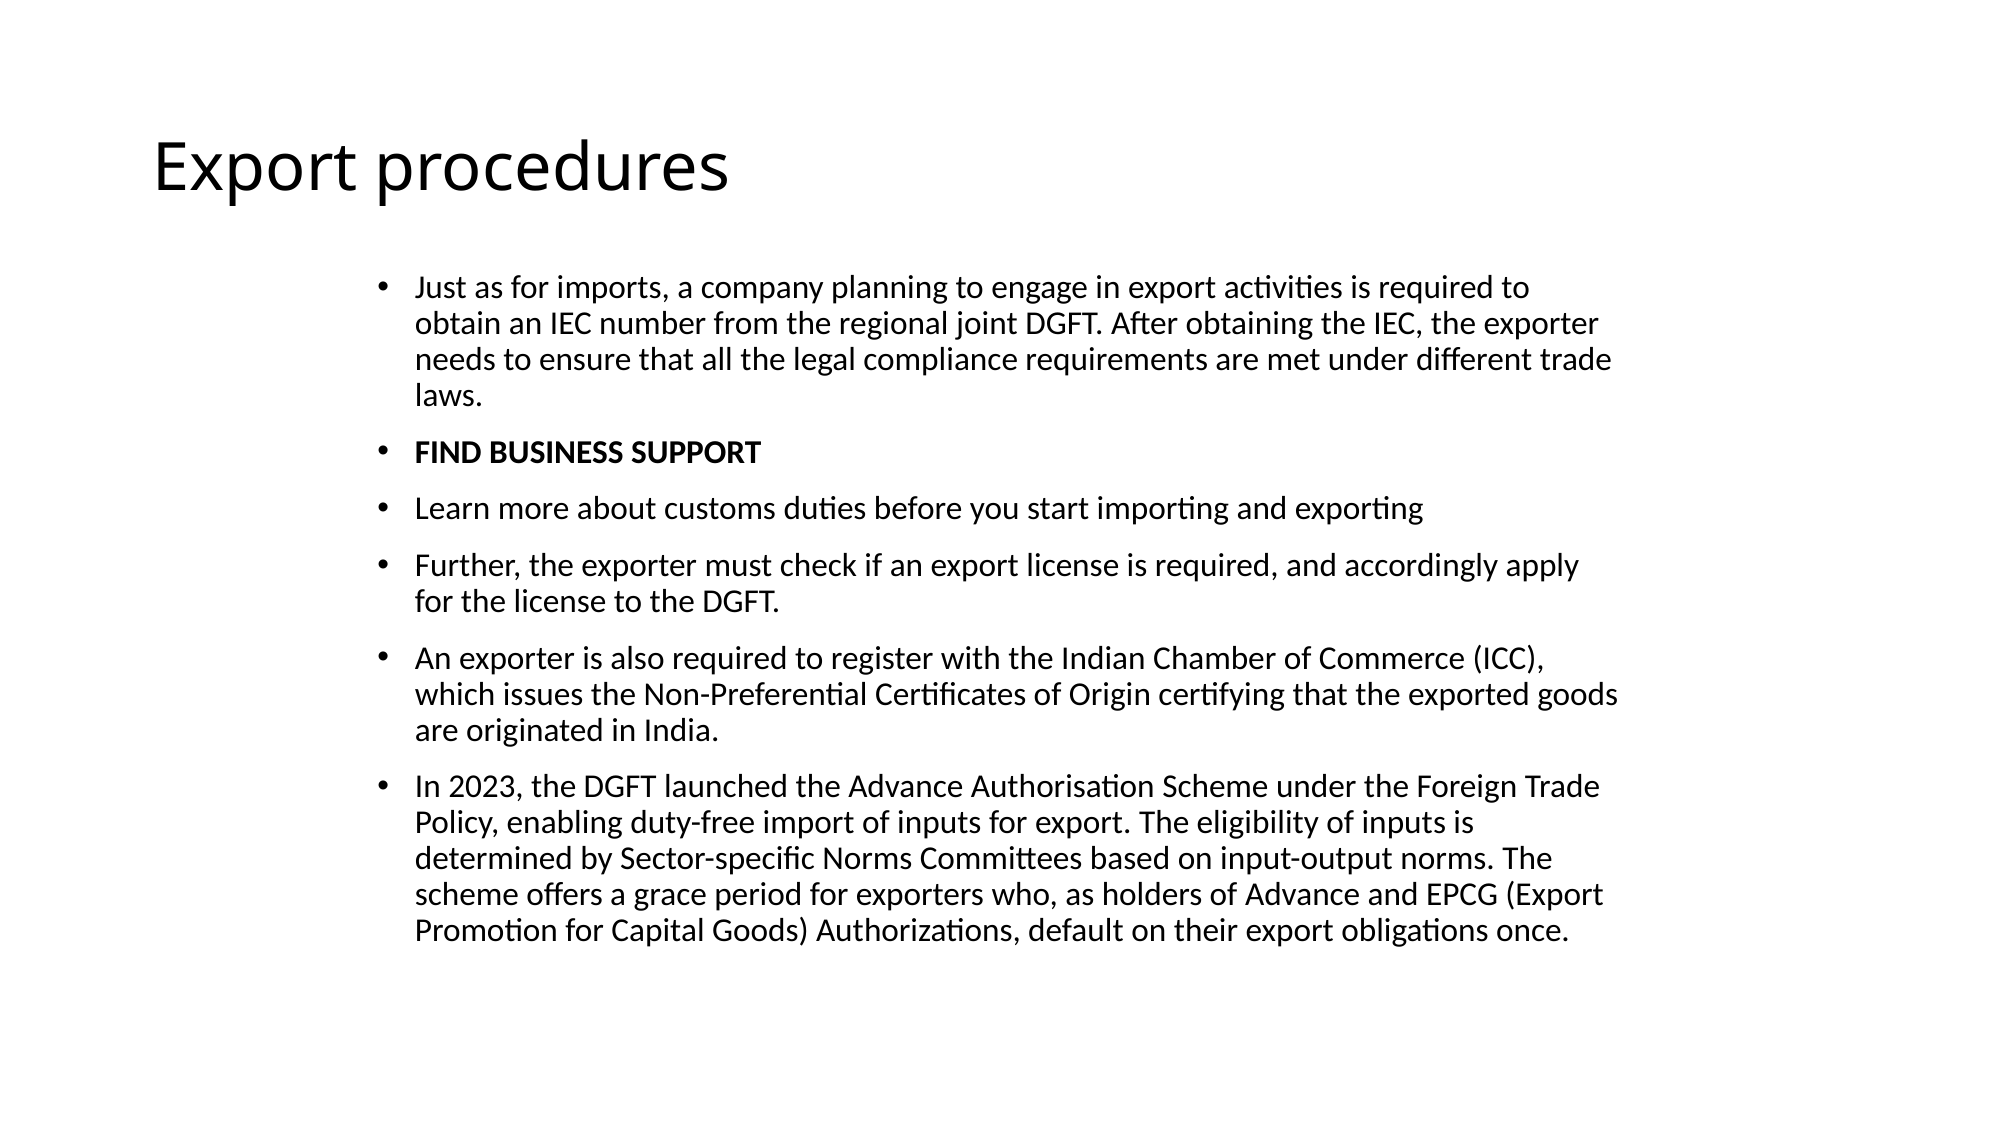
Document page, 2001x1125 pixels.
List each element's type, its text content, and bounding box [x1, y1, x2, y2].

title Export procedures [137, 59, 1863, 278]
list Just as for imports, a company planning to engage in export activities is required to obtain an IEC number from the regional joint DGFT. After obtaining the IEC, the exporter needs to ensure that all the legal compliance requirements are met under different trade laws. FIND BUSINESS SUPPORT Learn more about customs duties before you start importing and exporting Further, the exporter must check if an export license is required, and accordingly apply for the license to the DGFT. An exporter is also required to register with the Indian Chamber of Commerce (ICC), which issues the Non-Preferential Certificates of Origin certifying that the exported goods are originated in India. In 2023, the DGFT launched the Advance Authorisation Scheme under the Foreign Trade Policy, enabling duty-free import of inputs for export. The eligibility of inputs is determined by Sector-specific Norms Committees based on input-output norms. The scheme offers a grace period for exporters who, as holders of Advance and EPCG (Export Promotion for Capital Goods) Authorizations, default on their export obligations once. [362, 262, 1638, 1000]
